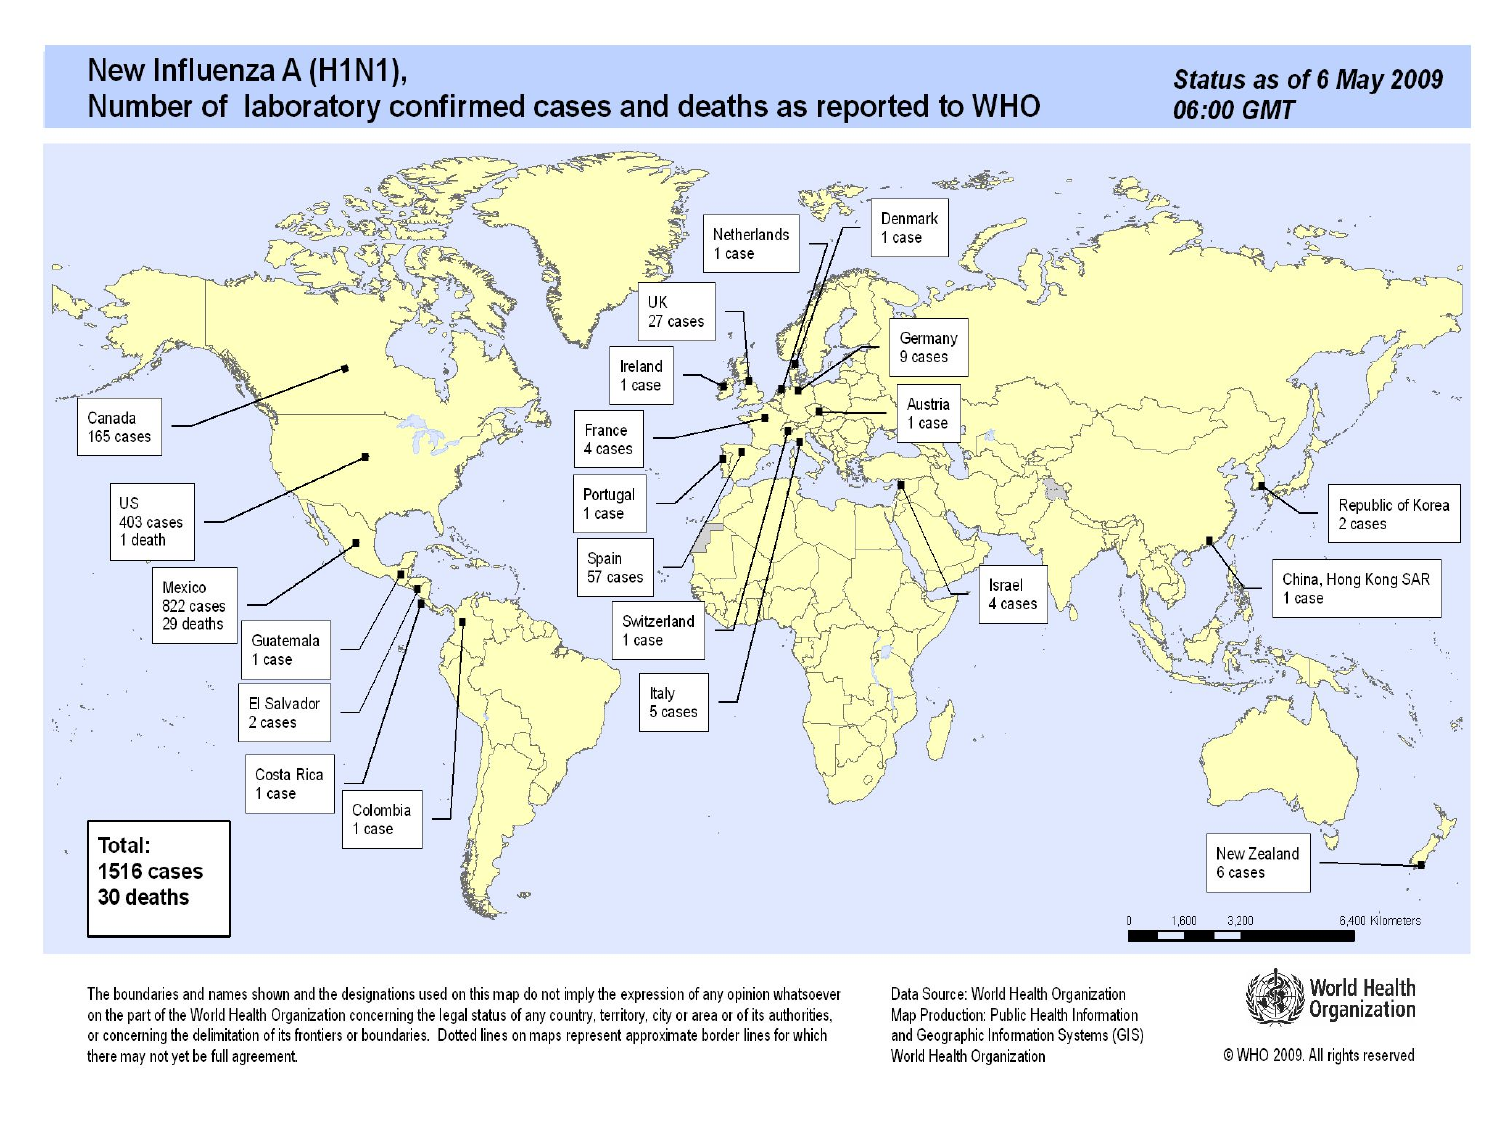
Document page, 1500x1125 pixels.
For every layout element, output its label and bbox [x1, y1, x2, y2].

list [23, 34, 1494, 1079]
